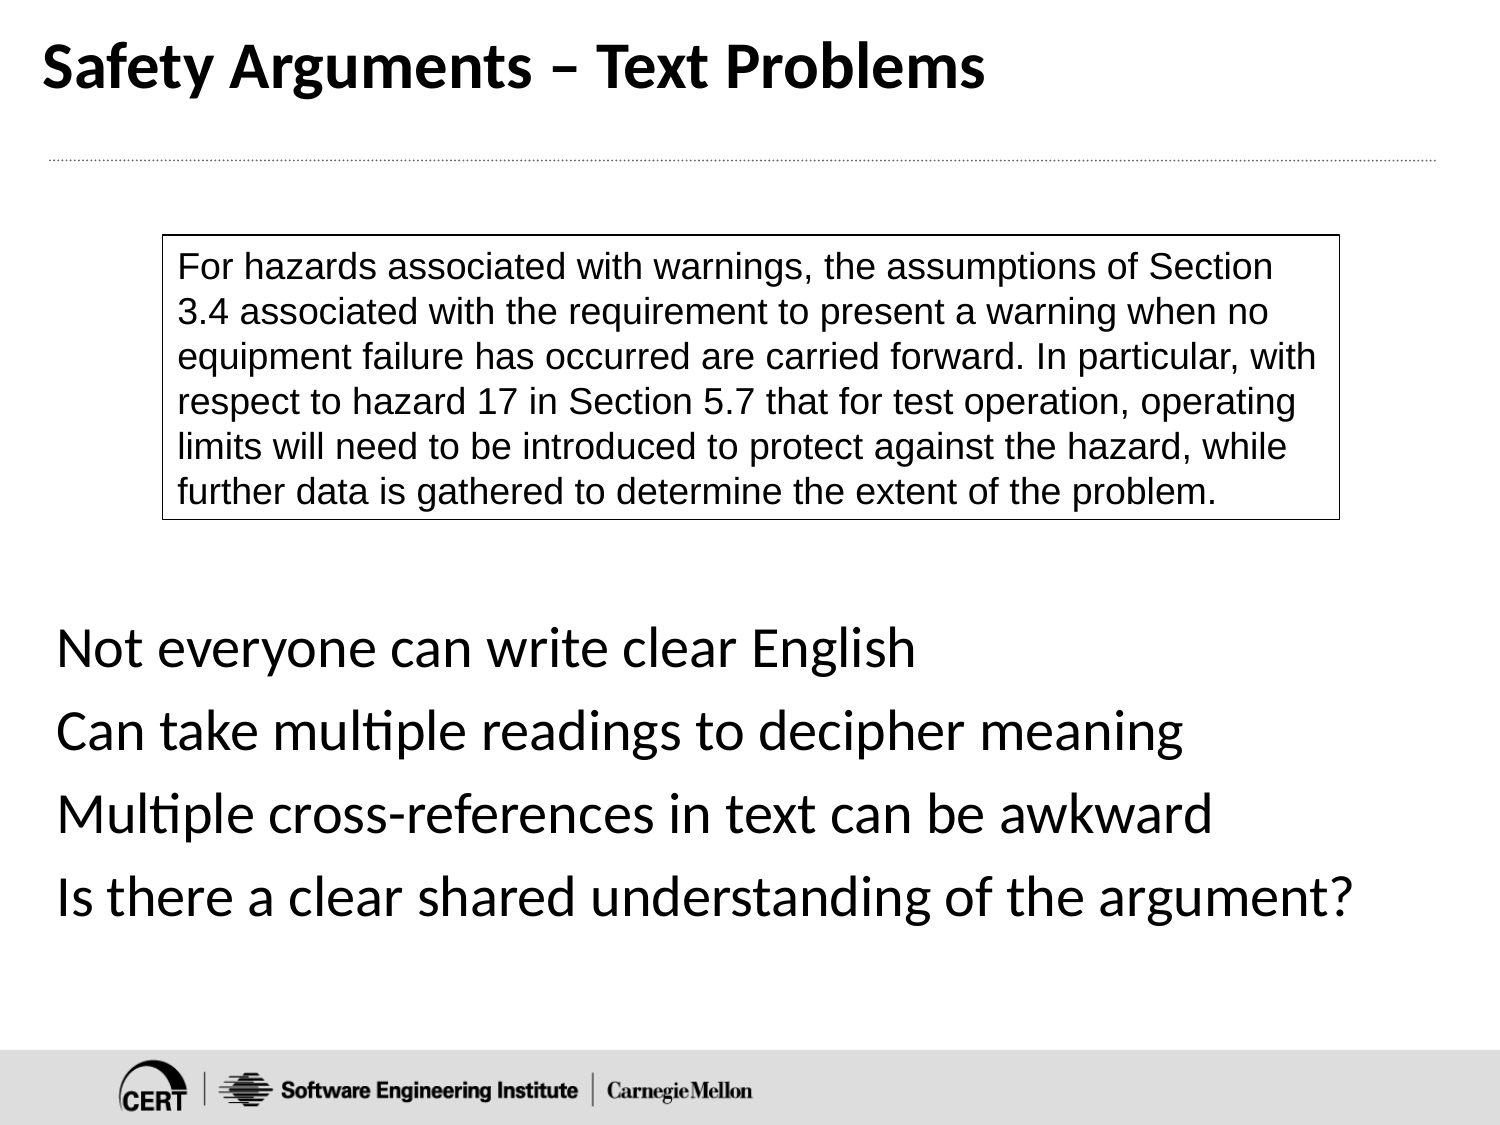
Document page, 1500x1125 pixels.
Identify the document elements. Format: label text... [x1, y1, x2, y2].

text_box For hazards associated with warnings, the assumptions of Section 3.4 associated with the requirement to present a warning when no equipment failure has occurred are carried forward. In particular, with respect to hazard 17 in Section 5.7 that for test operation, operating limits will need to be introduced to protect against the hazard, while further data is gathered to determine the extent of the problem. [162, 234, 1340, 520]
picture [102, 1056, 765, 1117]
title Safety Arguments – Text Problems [42, 37, 1434, 155]
list Not everyone can write clear English Can take multiple readings to decipher meaning Multiple cross-references in text can be awkward Is there a clear shared understanding of the argument? [56, 612, 1436, 907]
